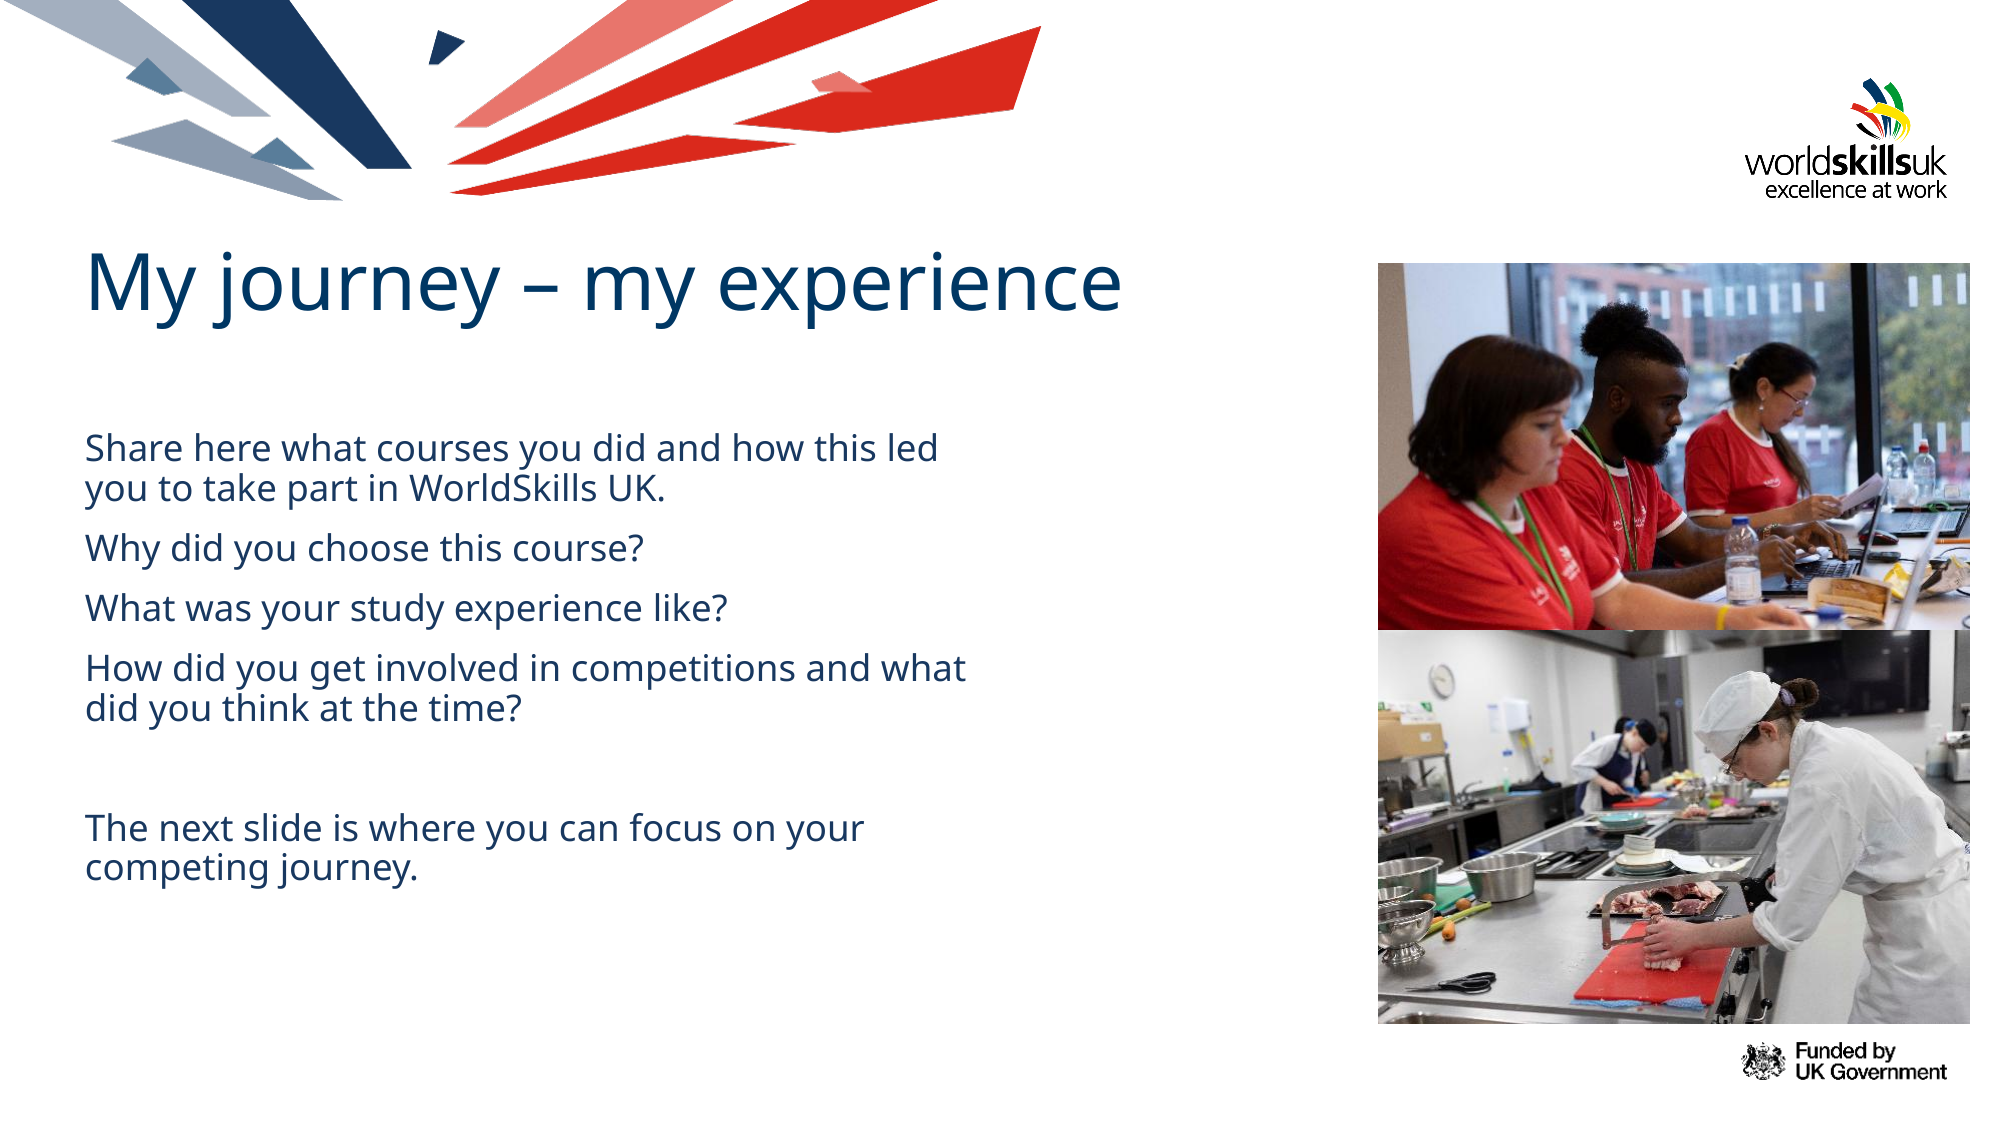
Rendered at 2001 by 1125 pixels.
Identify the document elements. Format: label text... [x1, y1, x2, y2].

picture [1736, 1037, 1952, 1085]
picture [1378, 263, 1970, 1025]
subtitle Share here what courses you did and how this led you to take part in WorldSkills UK. Why did you choose this course? What was your study experience like? How did you get involved in competitions and what did you think at the time? The next slide is where you can focus on your competing journey. [69, 422, 995, 899]
picture [0, 0, 1057, 208]
picture [1713, 47, 1978, 229]
title My journey – my experience [69, 157, 1233, 335]
